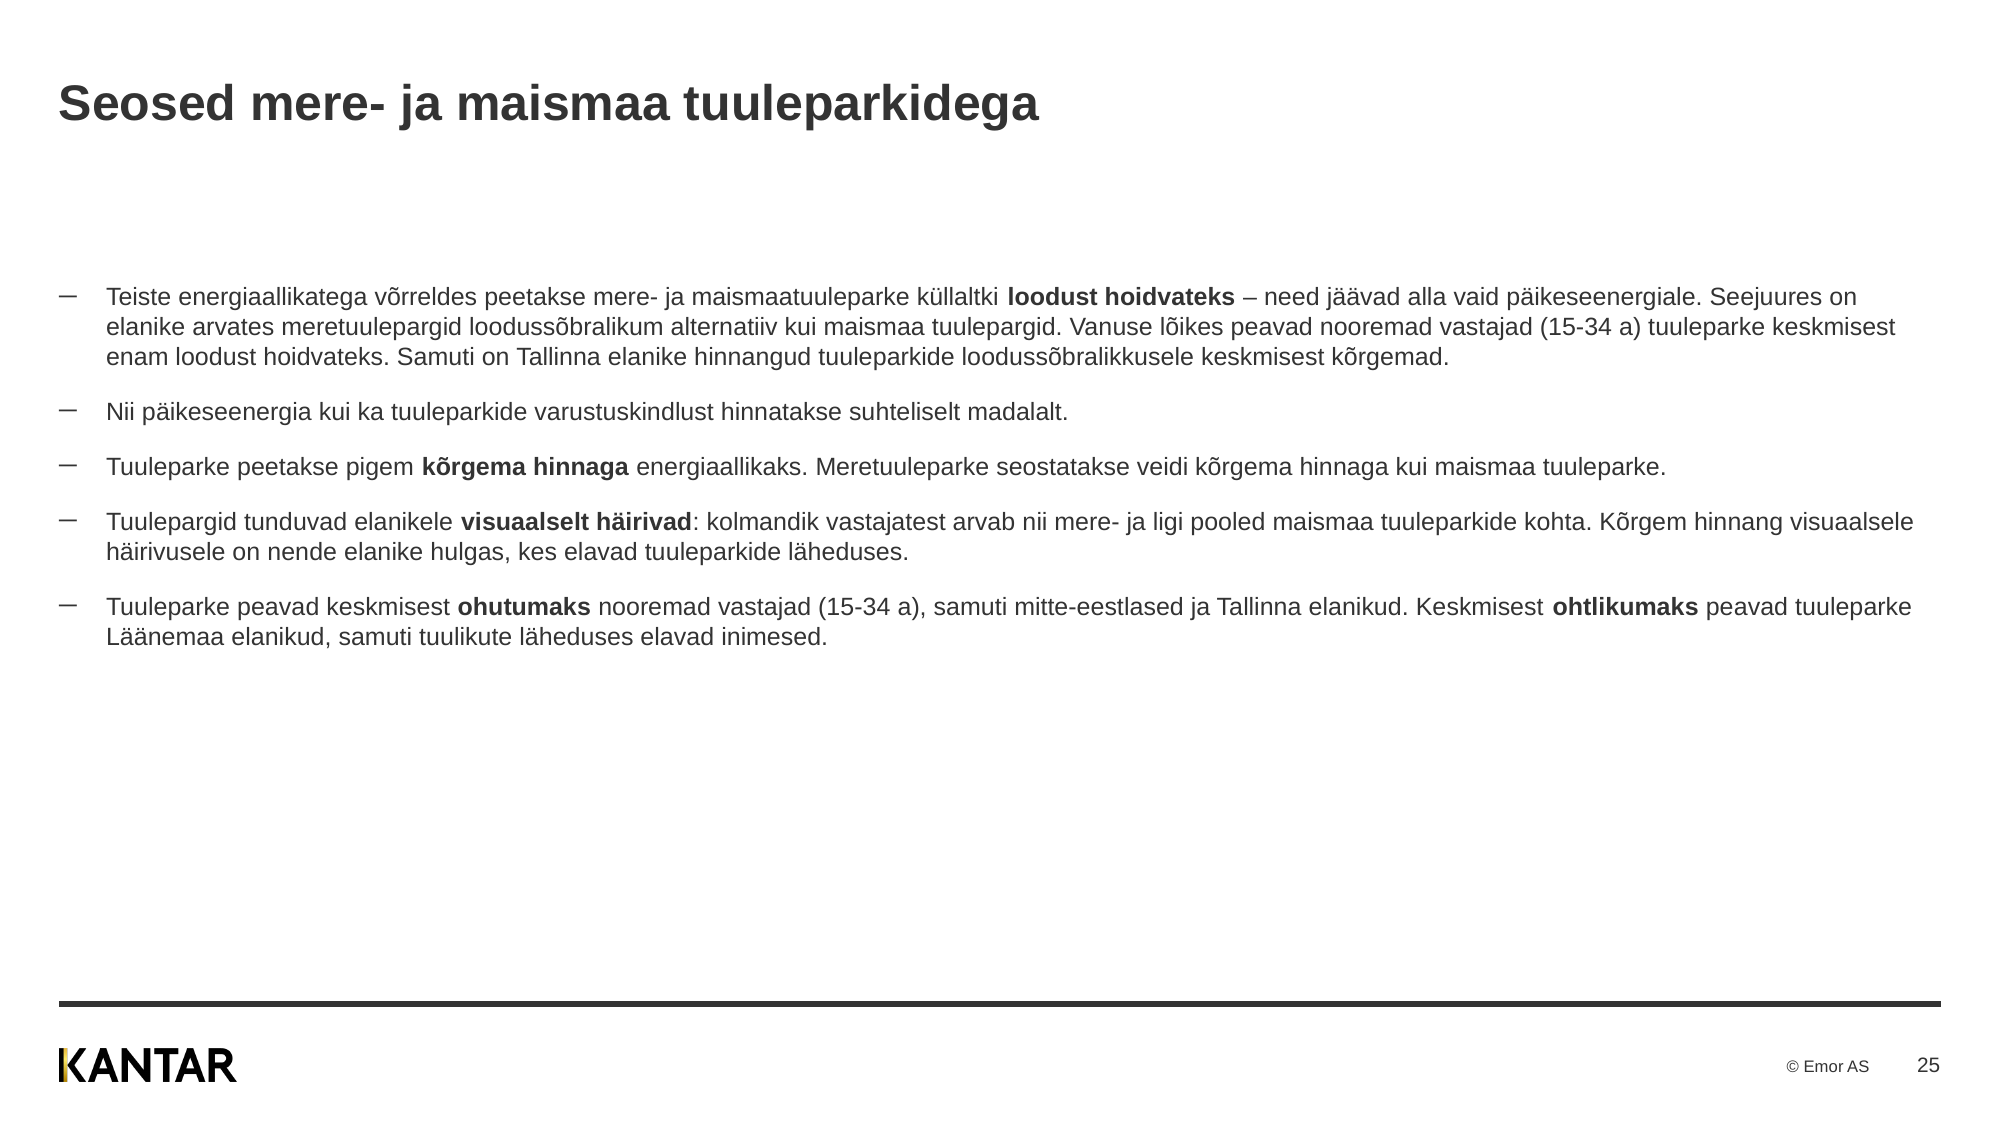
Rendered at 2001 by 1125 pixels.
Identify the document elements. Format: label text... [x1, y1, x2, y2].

picture [59, 1048, 237, 1082]
list Teiste energiaallikatega võrreldes peetakse mere- ja maismaatuuleparke küllaltki loodust hoidvateks – need jäävad alla vaid päikeseenergiale. Seejuures on elanike arvates meretuulepargid loodussõbralikum alternatiiv kui maismaa tuulepargid. Vanuse lõikes peavad nooremad vastajad (15-34 a) tuuleparke keskmisest enam loodust hoidvateks. Samuti on Tallinna elanike hinnangud tuuleparkide loodussõbralikkusele keskmisest kõrgemad. Nii päikeseenergia kui ka tuuleparkide varustuskindlust hinnatakse suhteliselt madalalt. Tuuleparke peetakse pigem kõrgema hinnaga energiaallikaks. Meretuuleparke seostatakse veidi kõrgema hinnaga kui maismaa tuuleparke. Tuulepargid tunduvad elanikele visuaalselt häirivad: kolmandik vastajatest arvab nii mere- ja ligi pooled maismaa tuuleparkide kohta. Kõrgem hinnang visuaalsele häirivusele on nende elanike hulgas, kes elavad tuuleparkide läheduses. Tuuleparke peavad keskmisest ohutumaks nooremad vastajad (15-34 a), samuti mitte-eestlased ja Tallinna elanikud. Keskmisest ohtlikumaks peavad tuuleparke Läänemaa elanikud, samuti tuulikute läheduses elavad inimesed. [59, 280, 1940, 937]
title Seosed mere- ja maismaa tuuleparkidega [59, 70, 1941, 137]
slide_number 25 [1780, 1048, 1941, 1081]
